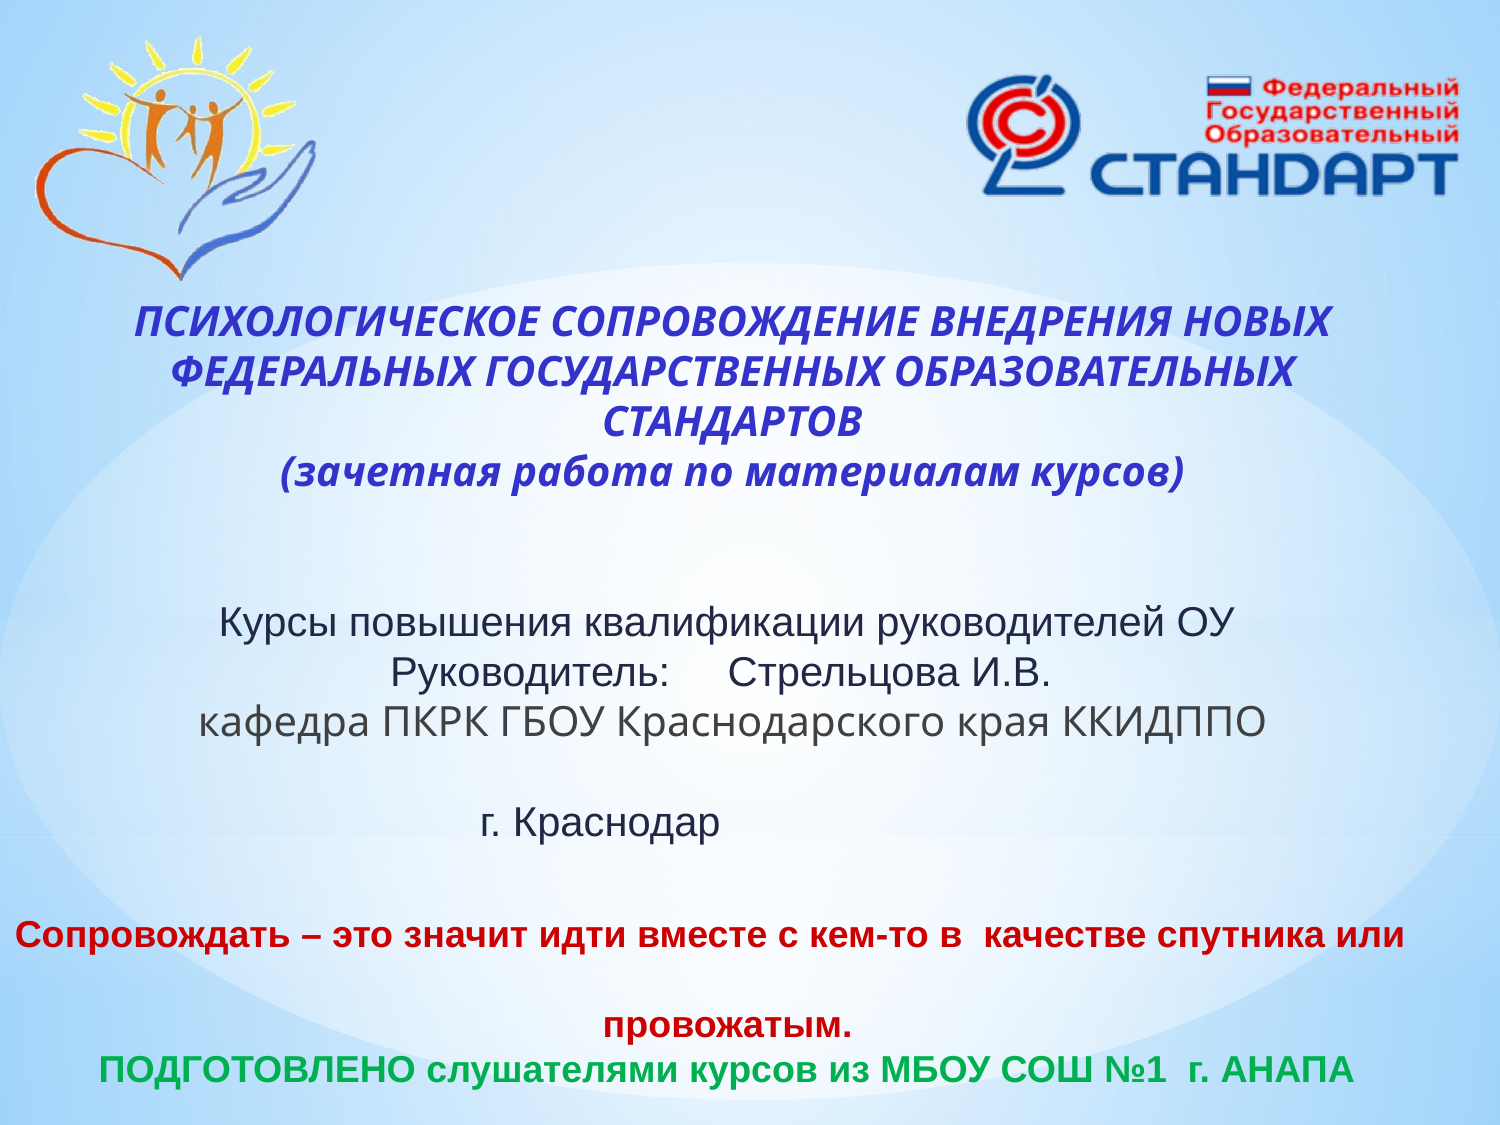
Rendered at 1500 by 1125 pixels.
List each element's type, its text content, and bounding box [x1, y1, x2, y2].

picture [34, 34, 318, 282]
picture [962, 70, 1466, 200]
text_box Сопровождать – это значит идти вместе с кем-то в качестве спутника или провожатым. ПОДГОТОВЛЕНО слушателями курсов из МБОУ СОШ №1 г. АНАПА [0, 902, 1500, 1125]
text_box ПСИХОЛОГИЧЕСКОЕ СОПРОВОЖДЕНИЕ ВНЕДРЕНИЯ НОВЫХ ФЕДЕРАЛЬНЫХ ГОСУДАРСТВЕННЫХ ОБРАЗОВАТЕЛЬНЫХ СТАНДАРТОВ (зачетная работа по материалам курсов) Курсы повышения квалификации руководителей ОУ Руководитель: Стрельцова И.В. кафедра ПКРК ГБОУ Краснодарского края ККИДППО г. Краснодар [23, 152, 1442, 902]
